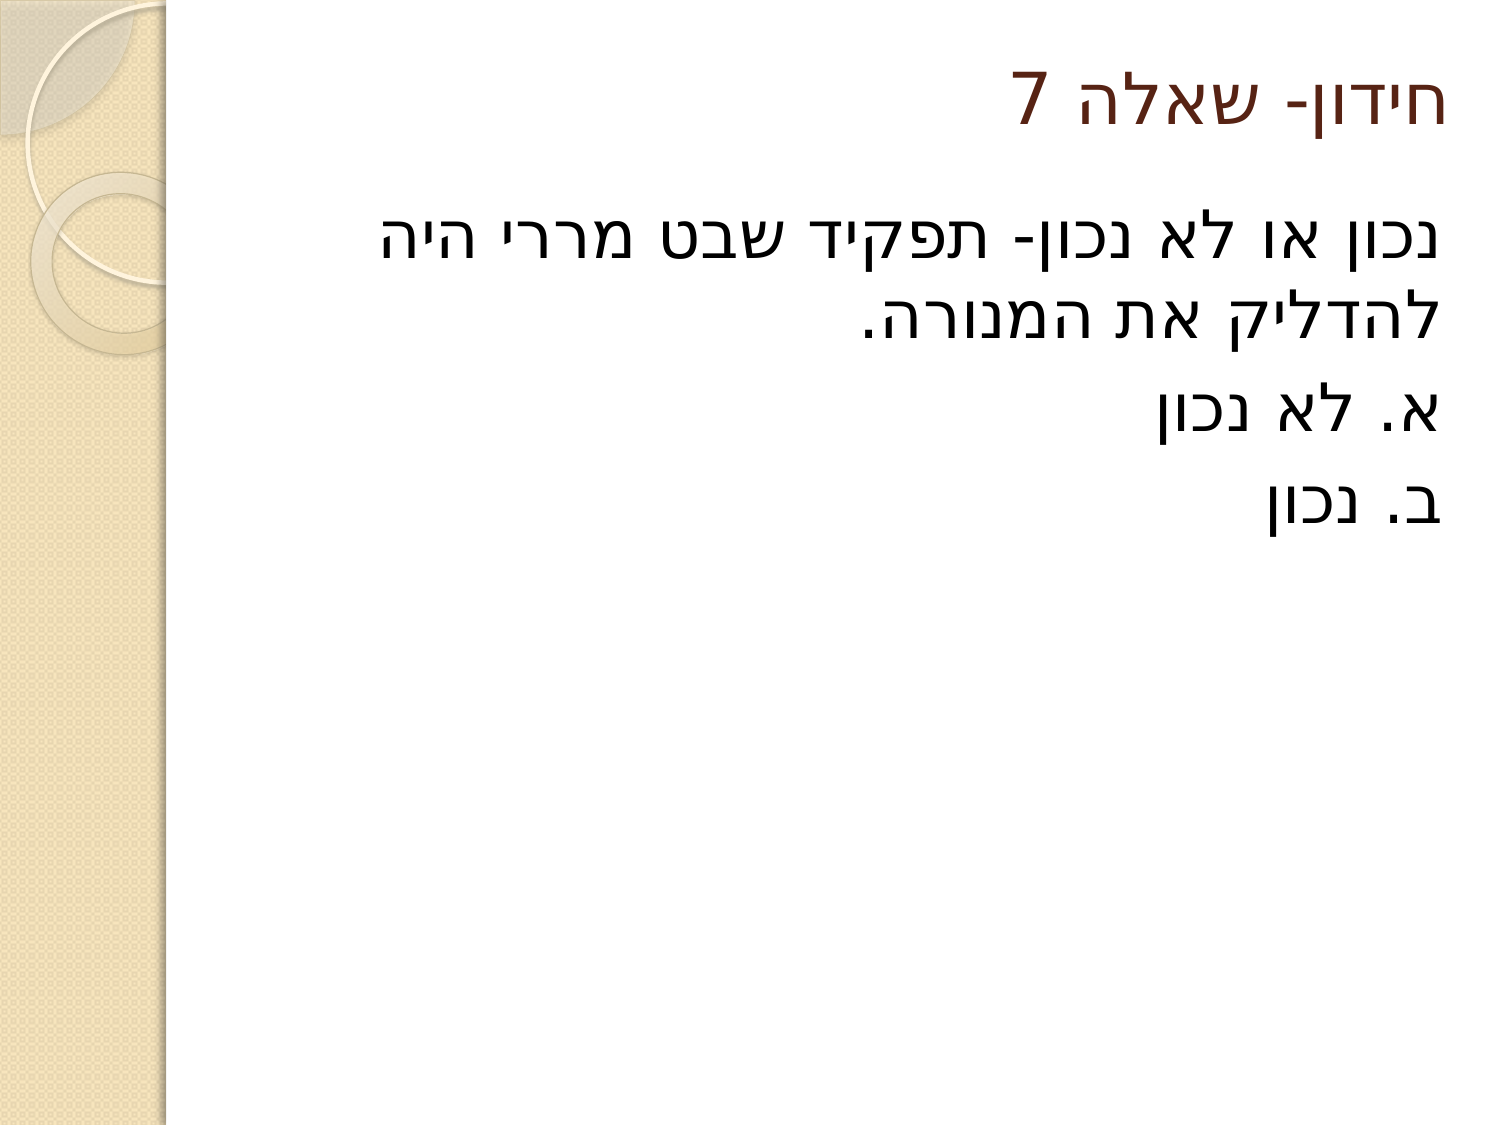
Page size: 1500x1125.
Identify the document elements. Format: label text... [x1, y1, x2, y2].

list נכון או לא נכון- תפקיד שבט מררי היה להדליק את המנורה. א. לא נכון ב. נכון [194, 184, 1473, 972]
title חידון- שאלה 7 [235, 45, 1466, 184]
